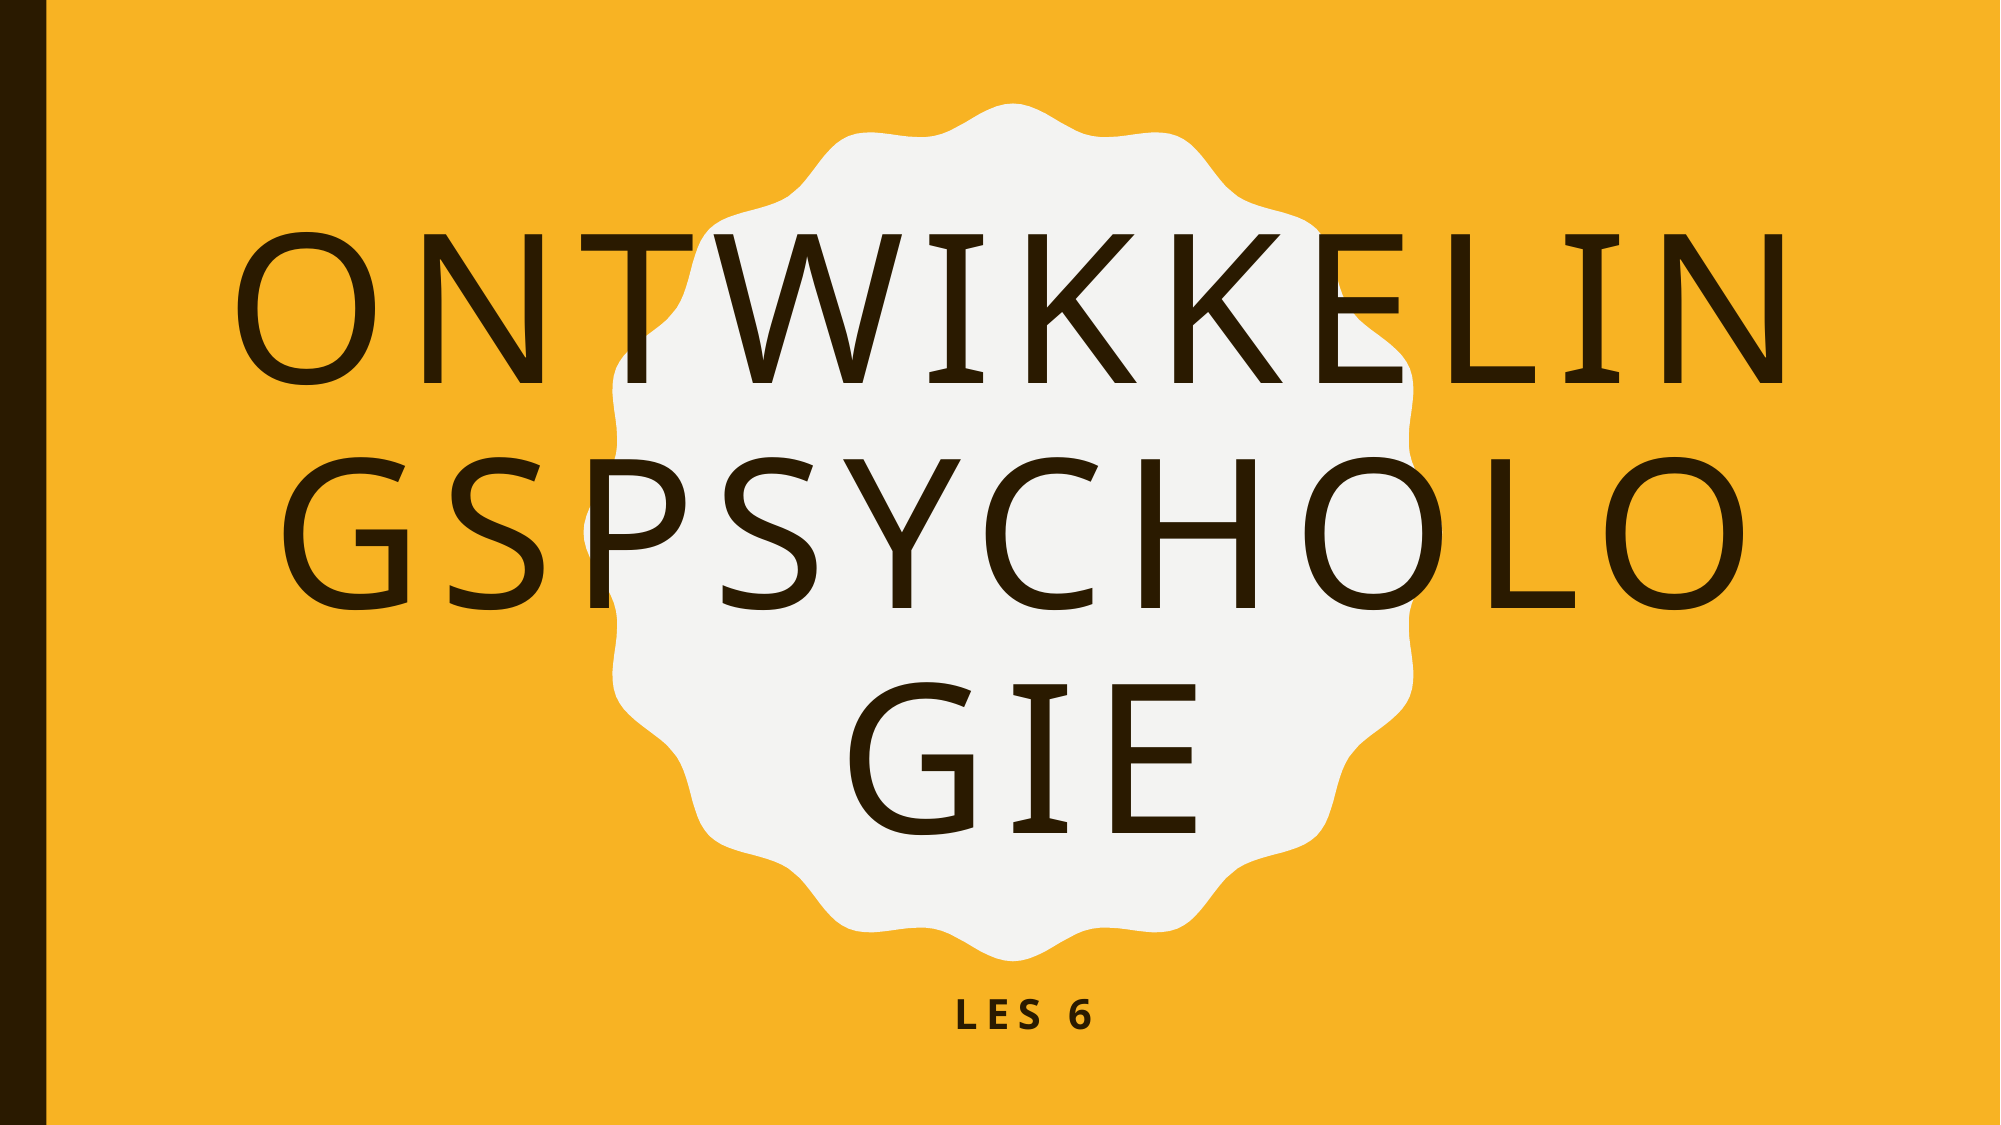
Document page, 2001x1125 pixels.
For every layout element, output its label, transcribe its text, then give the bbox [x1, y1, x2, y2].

title Ontwikkelingspsychologie [176, 180, 1870, 902]
subtitle Les 6 [363, 980, 1684, 1103]
